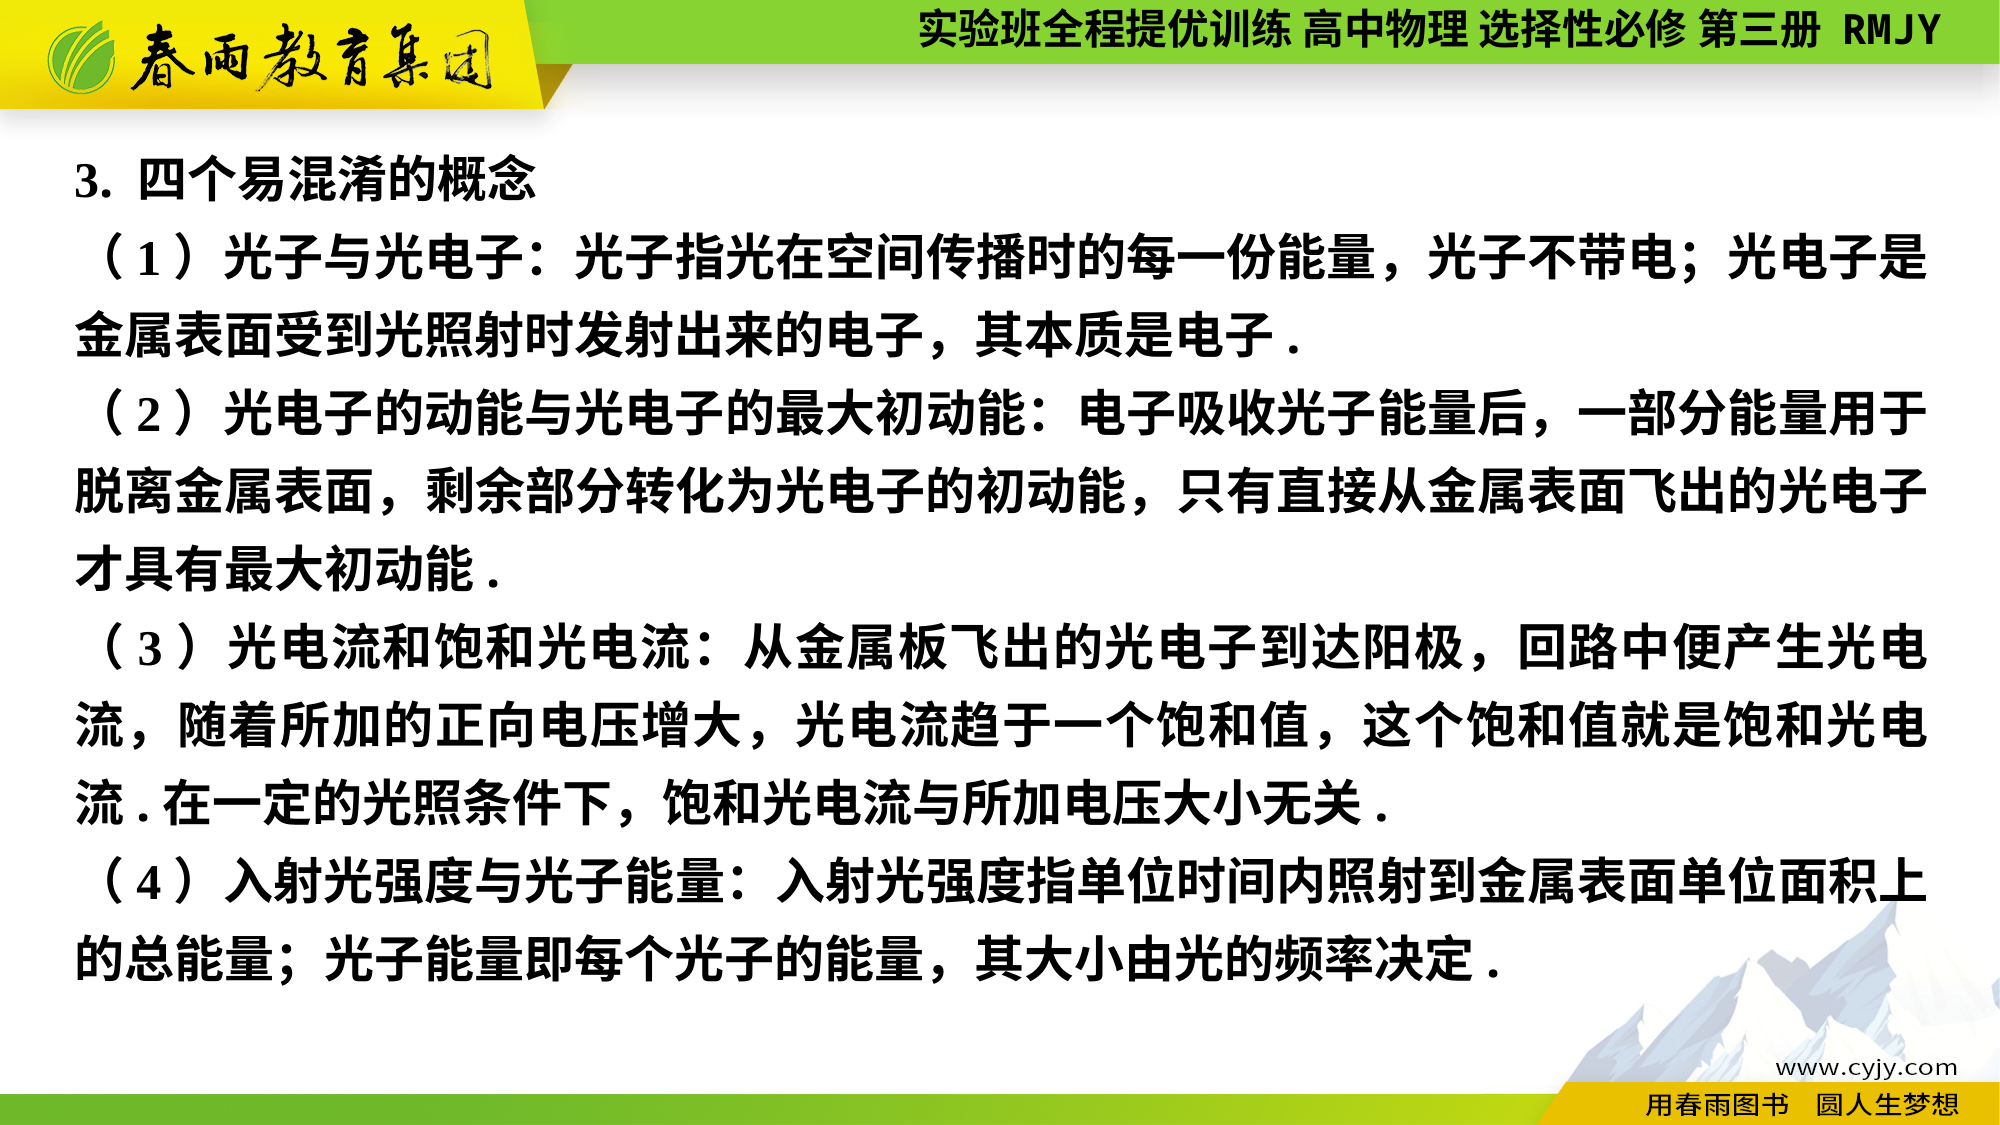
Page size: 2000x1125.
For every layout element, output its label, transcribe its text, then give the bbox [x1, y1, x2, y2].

picture [0, 0, 2000, 1125]
list 3. 四个易混淆的概念 （1）光子与光电子：光子指光在空间传播时的每一份能量，光子不带电；光电子是金属表面受到光照射时发射出来的电子，其本质是电子. （2）光电子的动能与光电子的最大初动能：电子吸收光子能量后，一部分能量用于脱离金属表面，剩余部分转化为光电子的初动能，只有直接从金属表面飞出的光电子才具有最大初动能. （3）光电流和饱和光电流：从金属板飞出的光电子到达阳极，回路中便产生光电流，随着所加的正向电压增大，光电流趋于一个饱和值，这个饱和值就是饱和光电流.在一定的光照条件下，饱和光电流与所加电压大小无关. （4）入射光强度与光子能量：入射光强度指单位时间内照射到金属表面单位面积上的总能量；光子能量即每个光子的能量，其大小由光的频率决定. [59, 122, 1944, 996]
